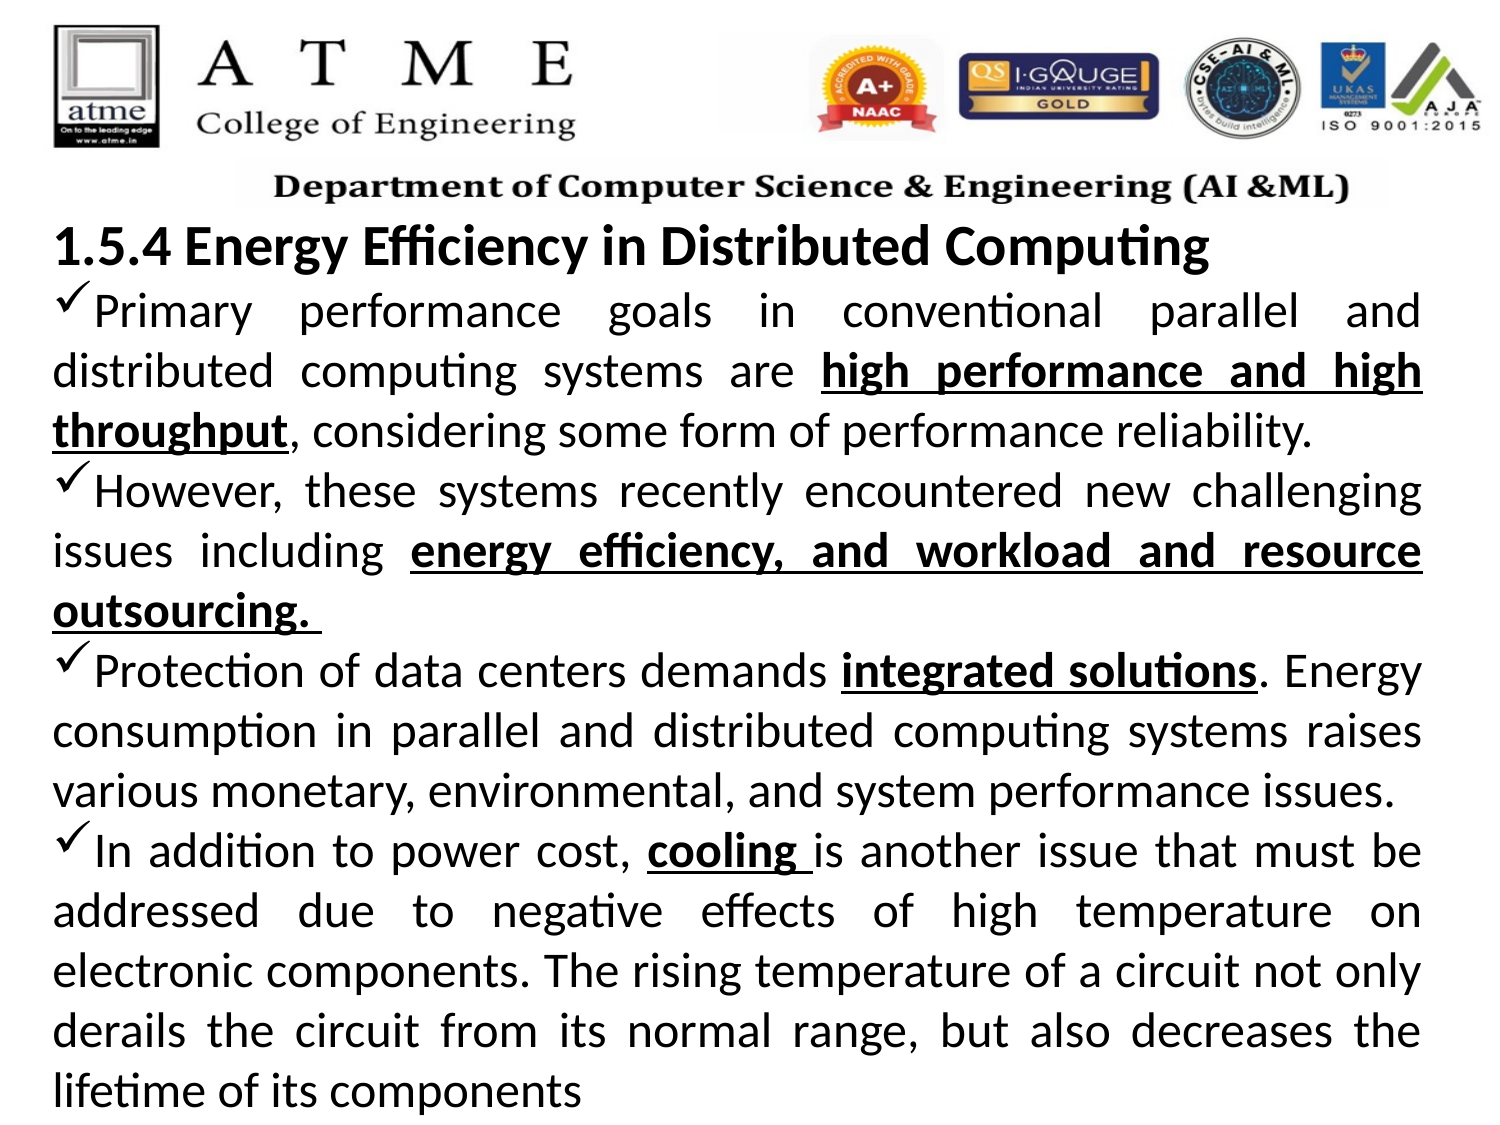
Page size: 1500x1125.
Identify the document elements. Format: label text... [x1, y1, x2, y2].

text_box 1.5.4 Energy Efficiency in Distributed Computing Primary performance goals in conventional parallel and distributed computing systems are high performance and high throughput, considering some form of performance reliability. However, these systems recently encountered new challenging issues including energy efficiency, and workload and resource outsourcing. Protection of data centers demands integrated solutions. Energy consumption in parallel and distributed computing systems raises various monetary, environmental, and system performance issues. In addition to power cost, cooling is another issue that must be addressed due to negative effects of high temperature on electronic components. The rising temperature of a circuit not only derails the circuit from its normal range, but also decreases the lifetime of its components [37, 234, 1438, 1125]
picture [24, 0, 1500, 226]
